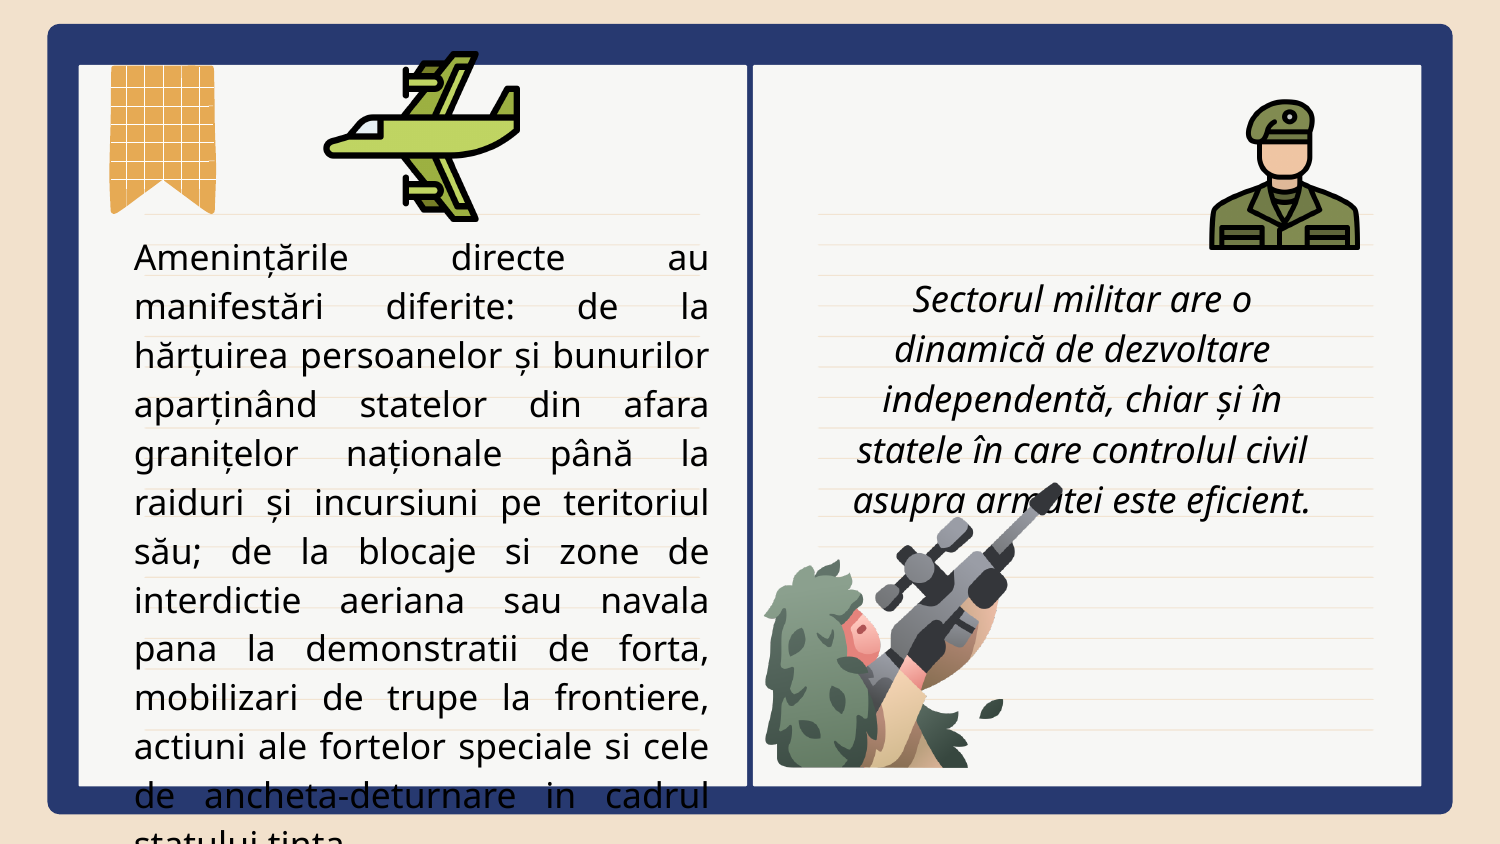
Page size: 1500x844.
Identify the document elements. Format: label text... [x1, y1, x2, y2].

text_box Amenințările directe au manifestări diferite: de la hărțuirea persoanelor și bunurilor aparținând statelor din afara granițelor naționale până la raiduri și incursiuni pe teritoriul său; de la blocaje si zone de interdictie aeriana sau navala pana la demonstratii de forta, mobilizari de trupe la frontiere, actiuni ale fortelor speciale si cele de ancheta-deturnare in cadrul statului tinta. [118, 213, 725, 844]
picture [1204, 94, 1366, 255]
picture [753, 466, 1072, 785]
picture [320, 38, 524, 241]
text_box Sectorul militar are o dinamică de dezvoltare independentă, chiar și în statele în care controlul civil asupra armatei este eficient. [836, 254, 1329, 536]
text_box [108, 64, 217, 215]
